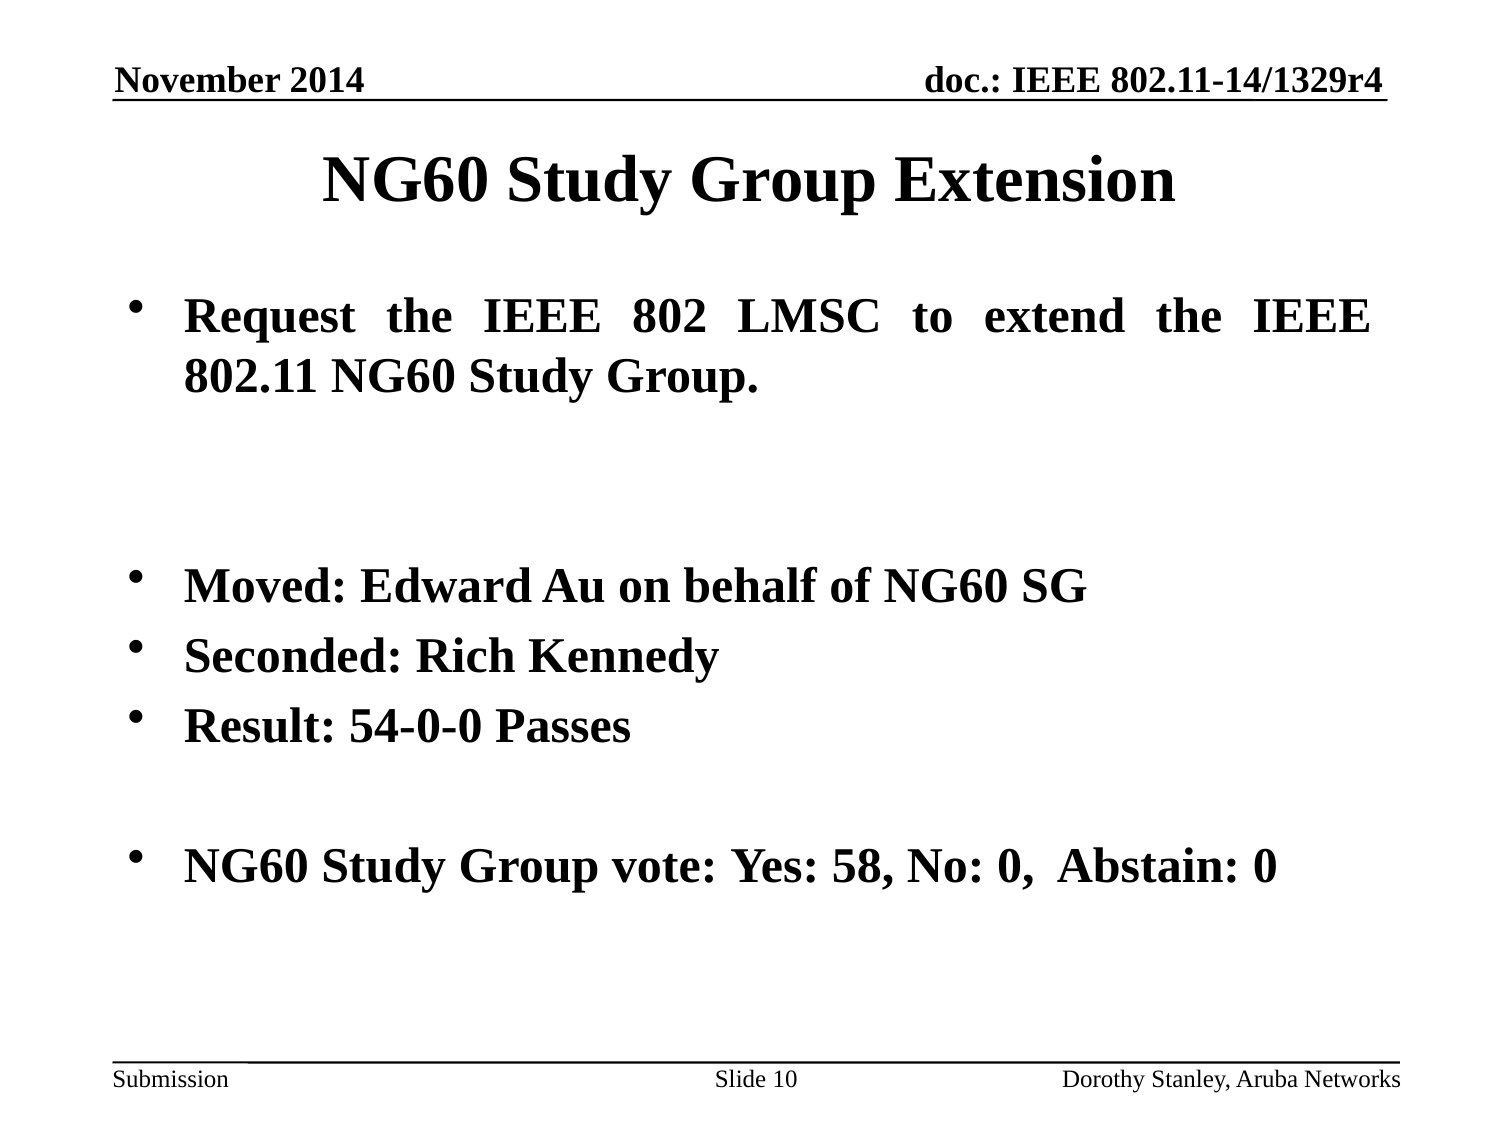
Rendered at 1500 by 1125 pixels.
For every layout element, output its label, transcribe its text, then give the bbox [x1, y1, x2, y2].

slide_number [114, 54, 374, 101]
footer Dorothy Stanley, Aruba Networks [1024, 1061, 1402, 1093]
slide_number Slide 10 [712, 1061, 800, 1093]
text_box Request the IEEE 802 LMSC to extend the IEEE 802.11 NG60 Study Group. Moved: Edward Au on behalf of NG60 SG Seconded: Rich Kennedy Result: 54-0-0 Passes NG60 Study Group vote: Yes: 58, No: 0, Abstain: 0 [112, 274, 1388, 950]
text_box NG60 Study Group Extension [112, 87, 1388, 263]
